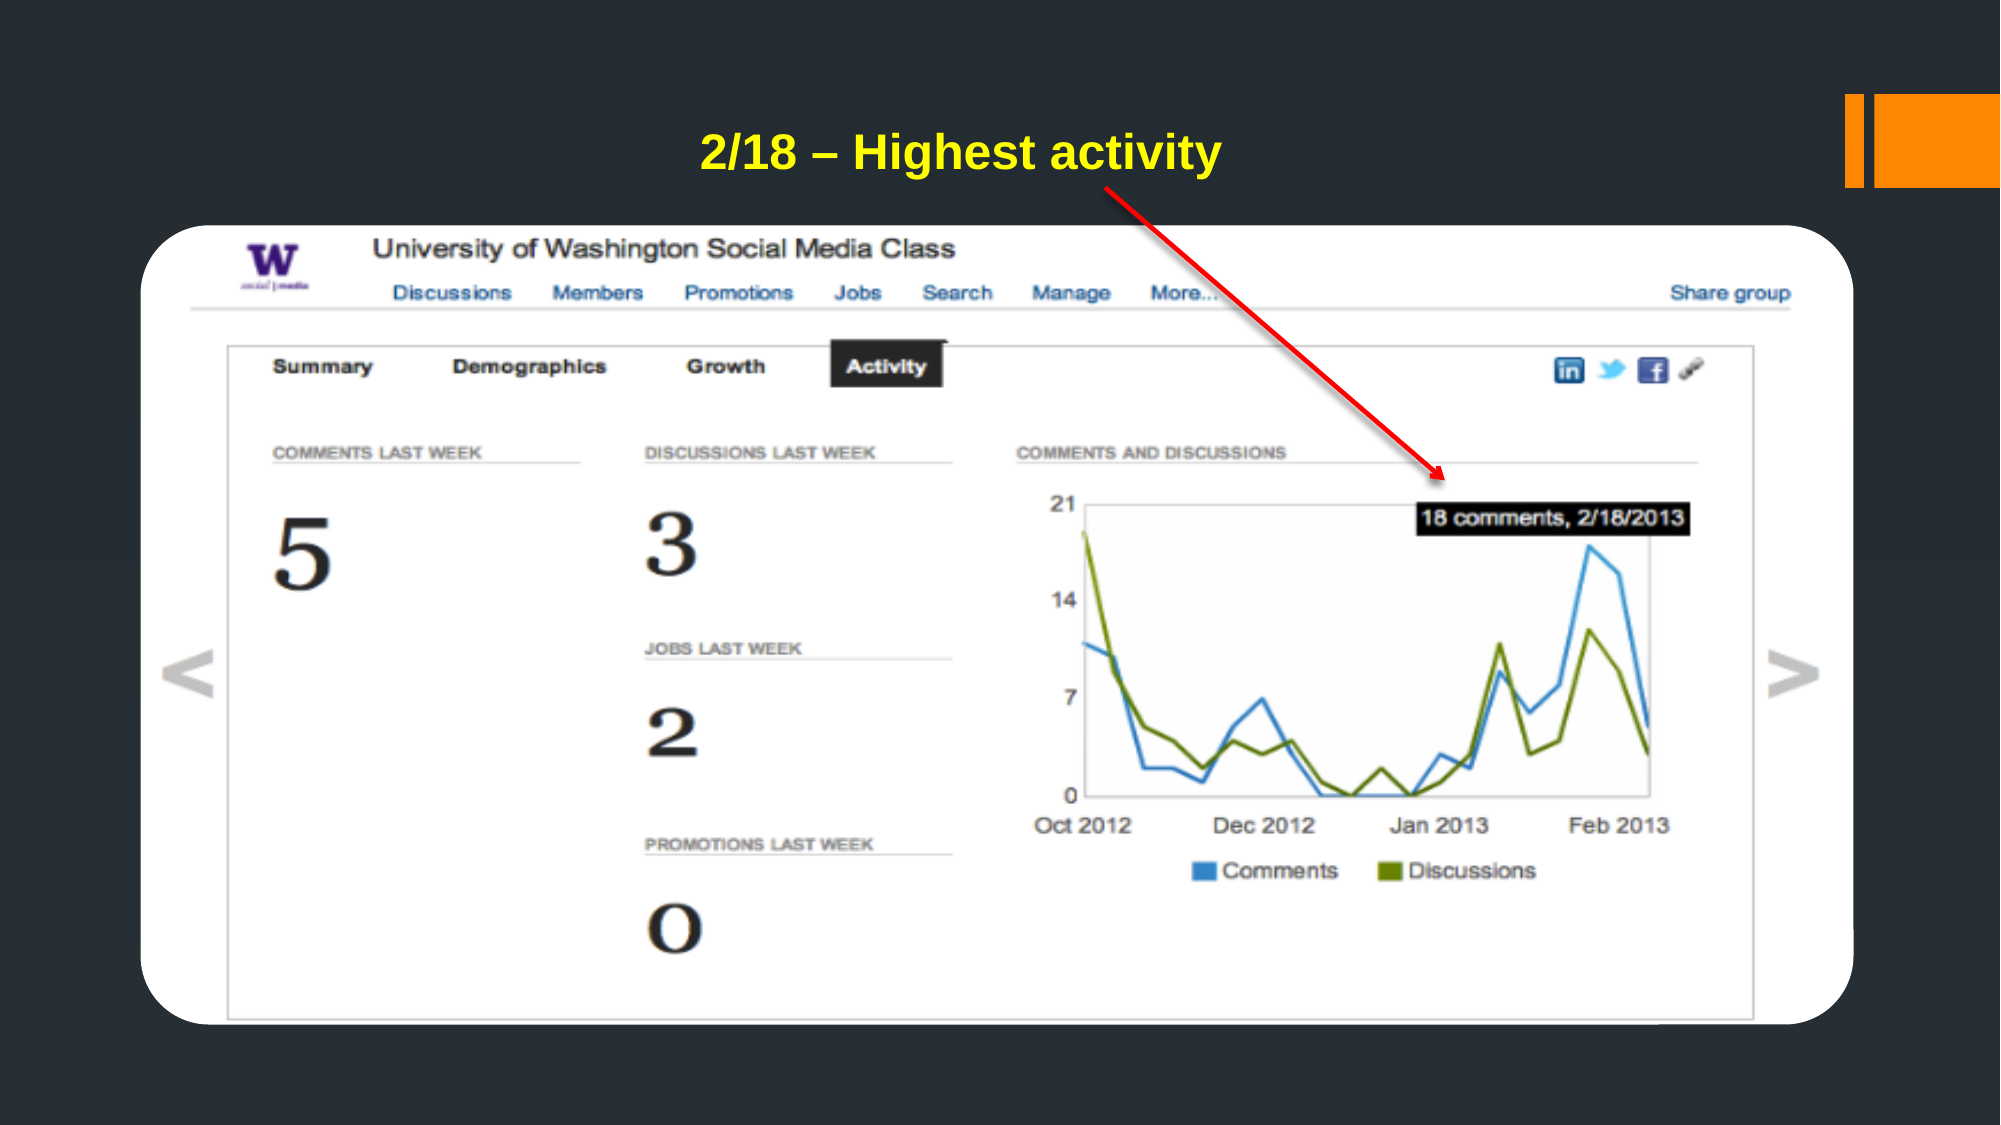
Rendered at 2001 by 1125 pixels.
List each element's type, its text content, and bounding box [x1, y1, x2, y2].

picture [140, 224, 1854, 1026]
text_box 2/18 – Highest activity [685, 111, 1275, 187]
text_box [1104, 186, 1446, 481]
